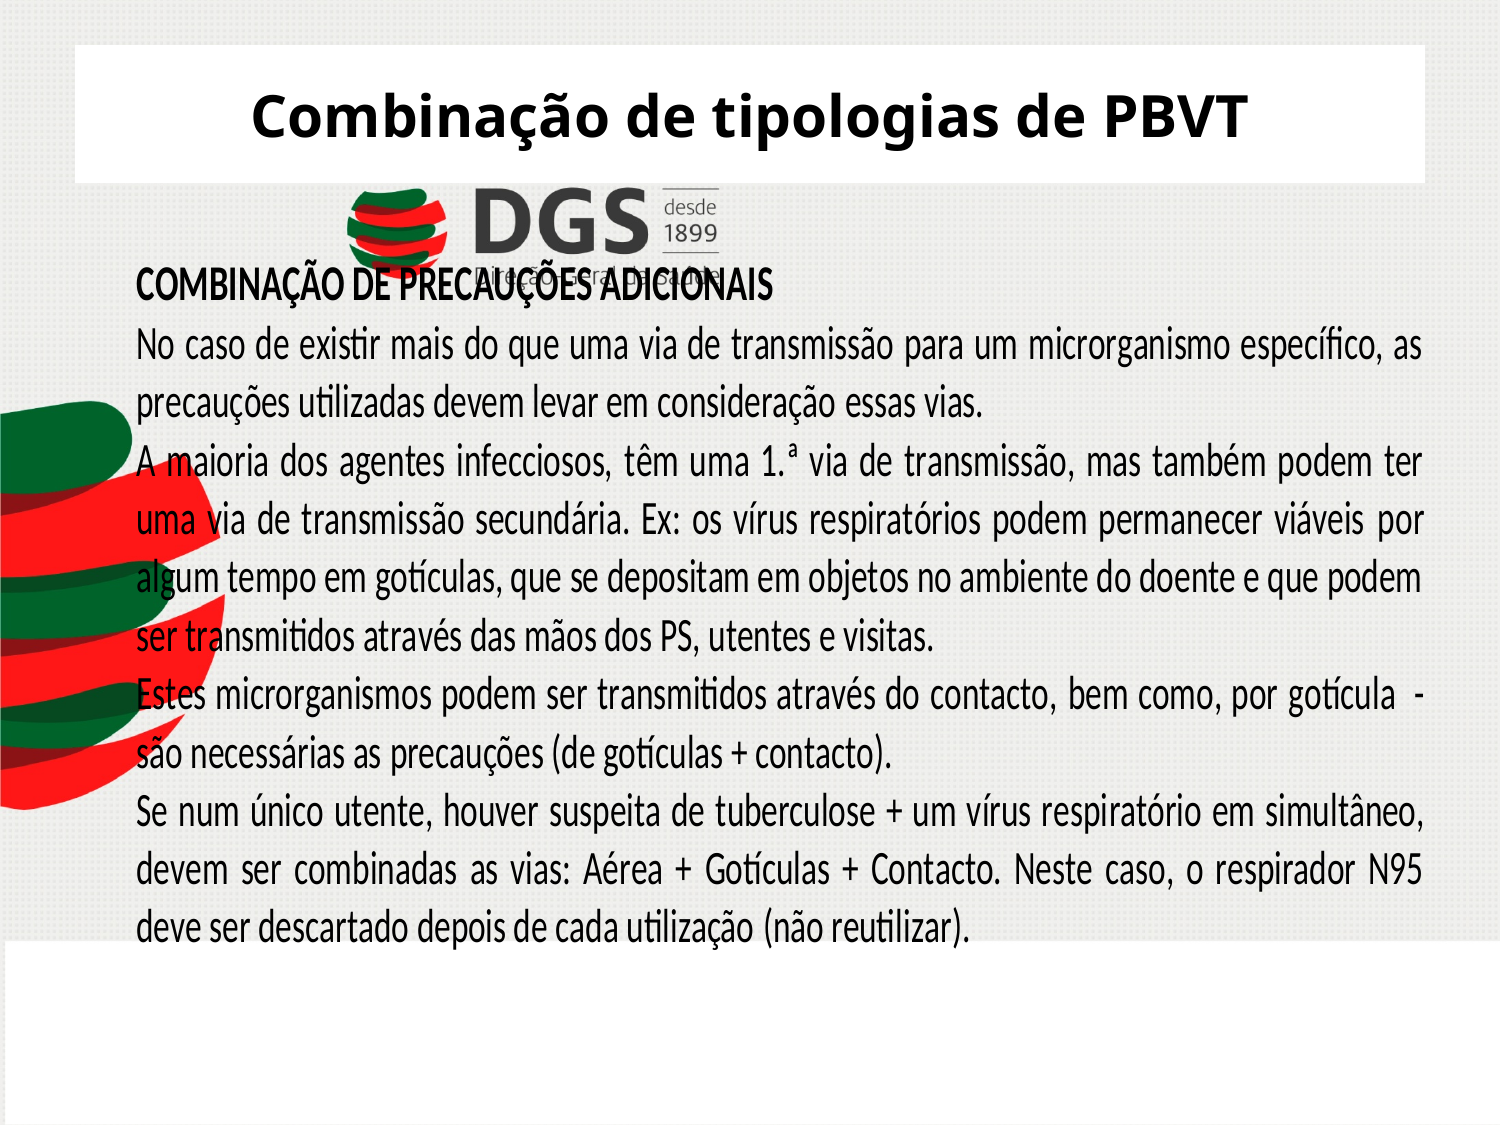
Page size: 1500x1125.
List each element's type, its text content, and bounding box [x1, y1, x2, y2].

title Combinação de tipologias de PBVT [74, 44, 1426, 184]
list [136, 252, 1425, 957]
picture [0, 0, 1500, 1125]
